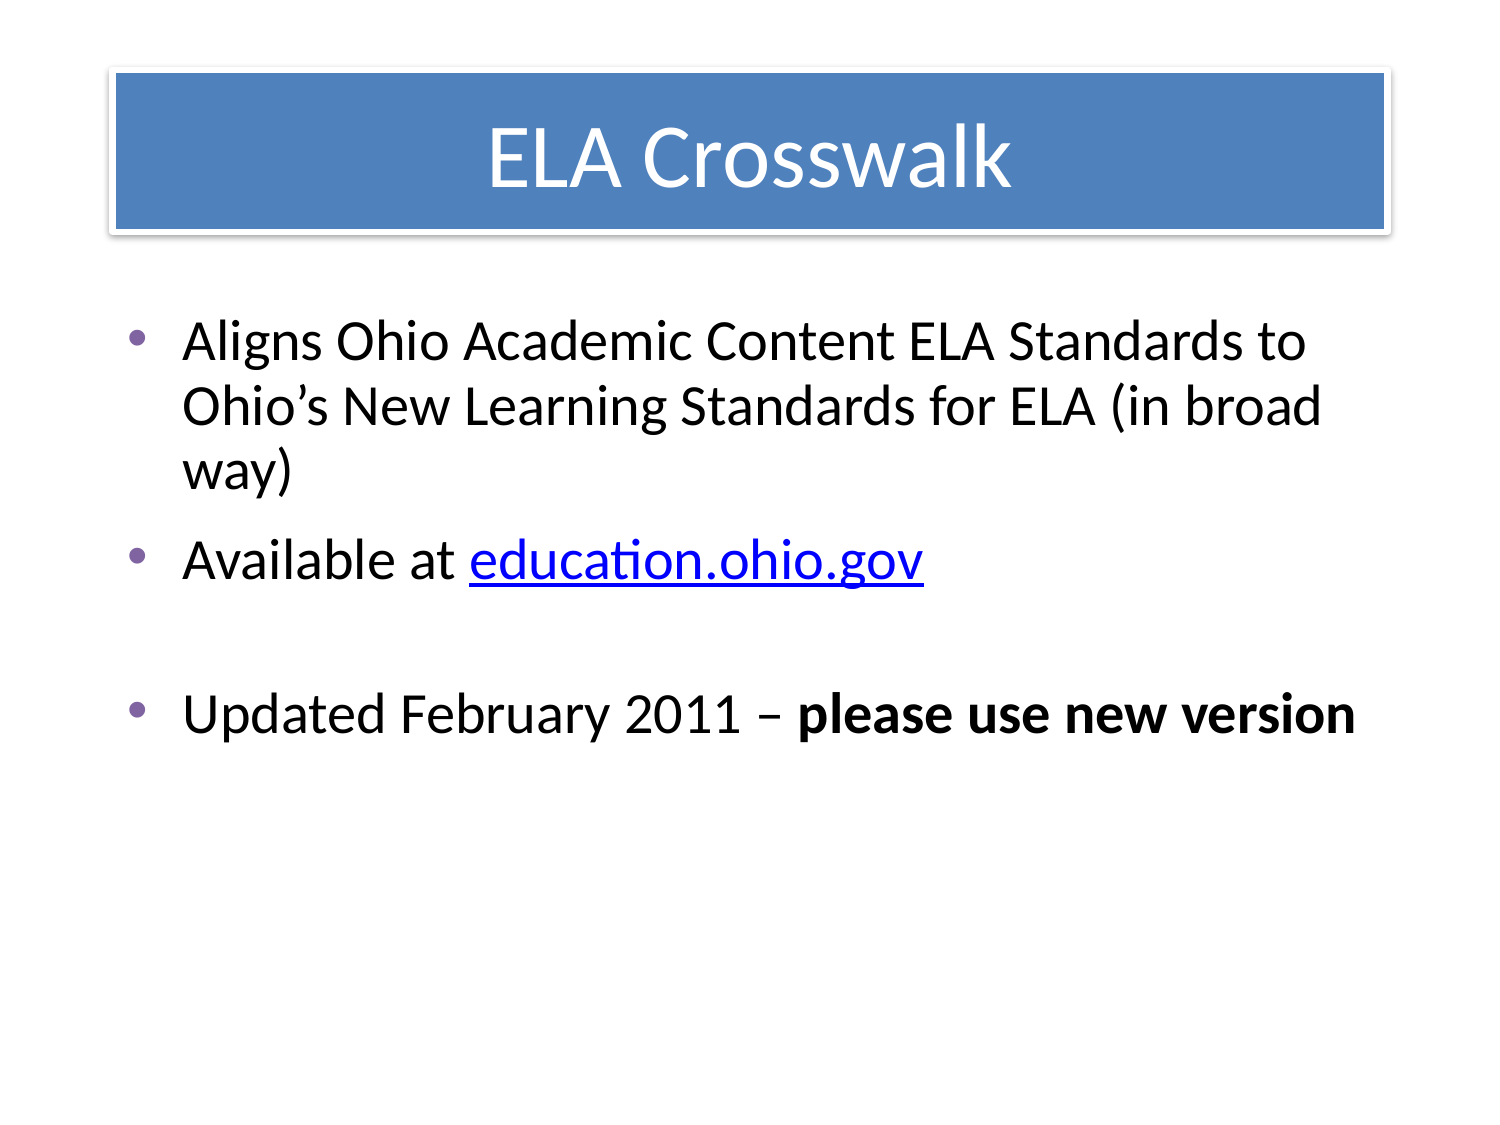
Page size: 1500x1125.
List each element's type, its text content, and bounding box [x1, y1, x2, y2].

title ELA Crosswalk [109, 67, 1391, 235]
text_box Aligns Ohio Academic Content ELA Standards to Ohio’s New Learning Standards for ELA (in broad way) Available at education.ohio.gov Updated February 2011 – please use new version [112, 299, 1388, 842]
